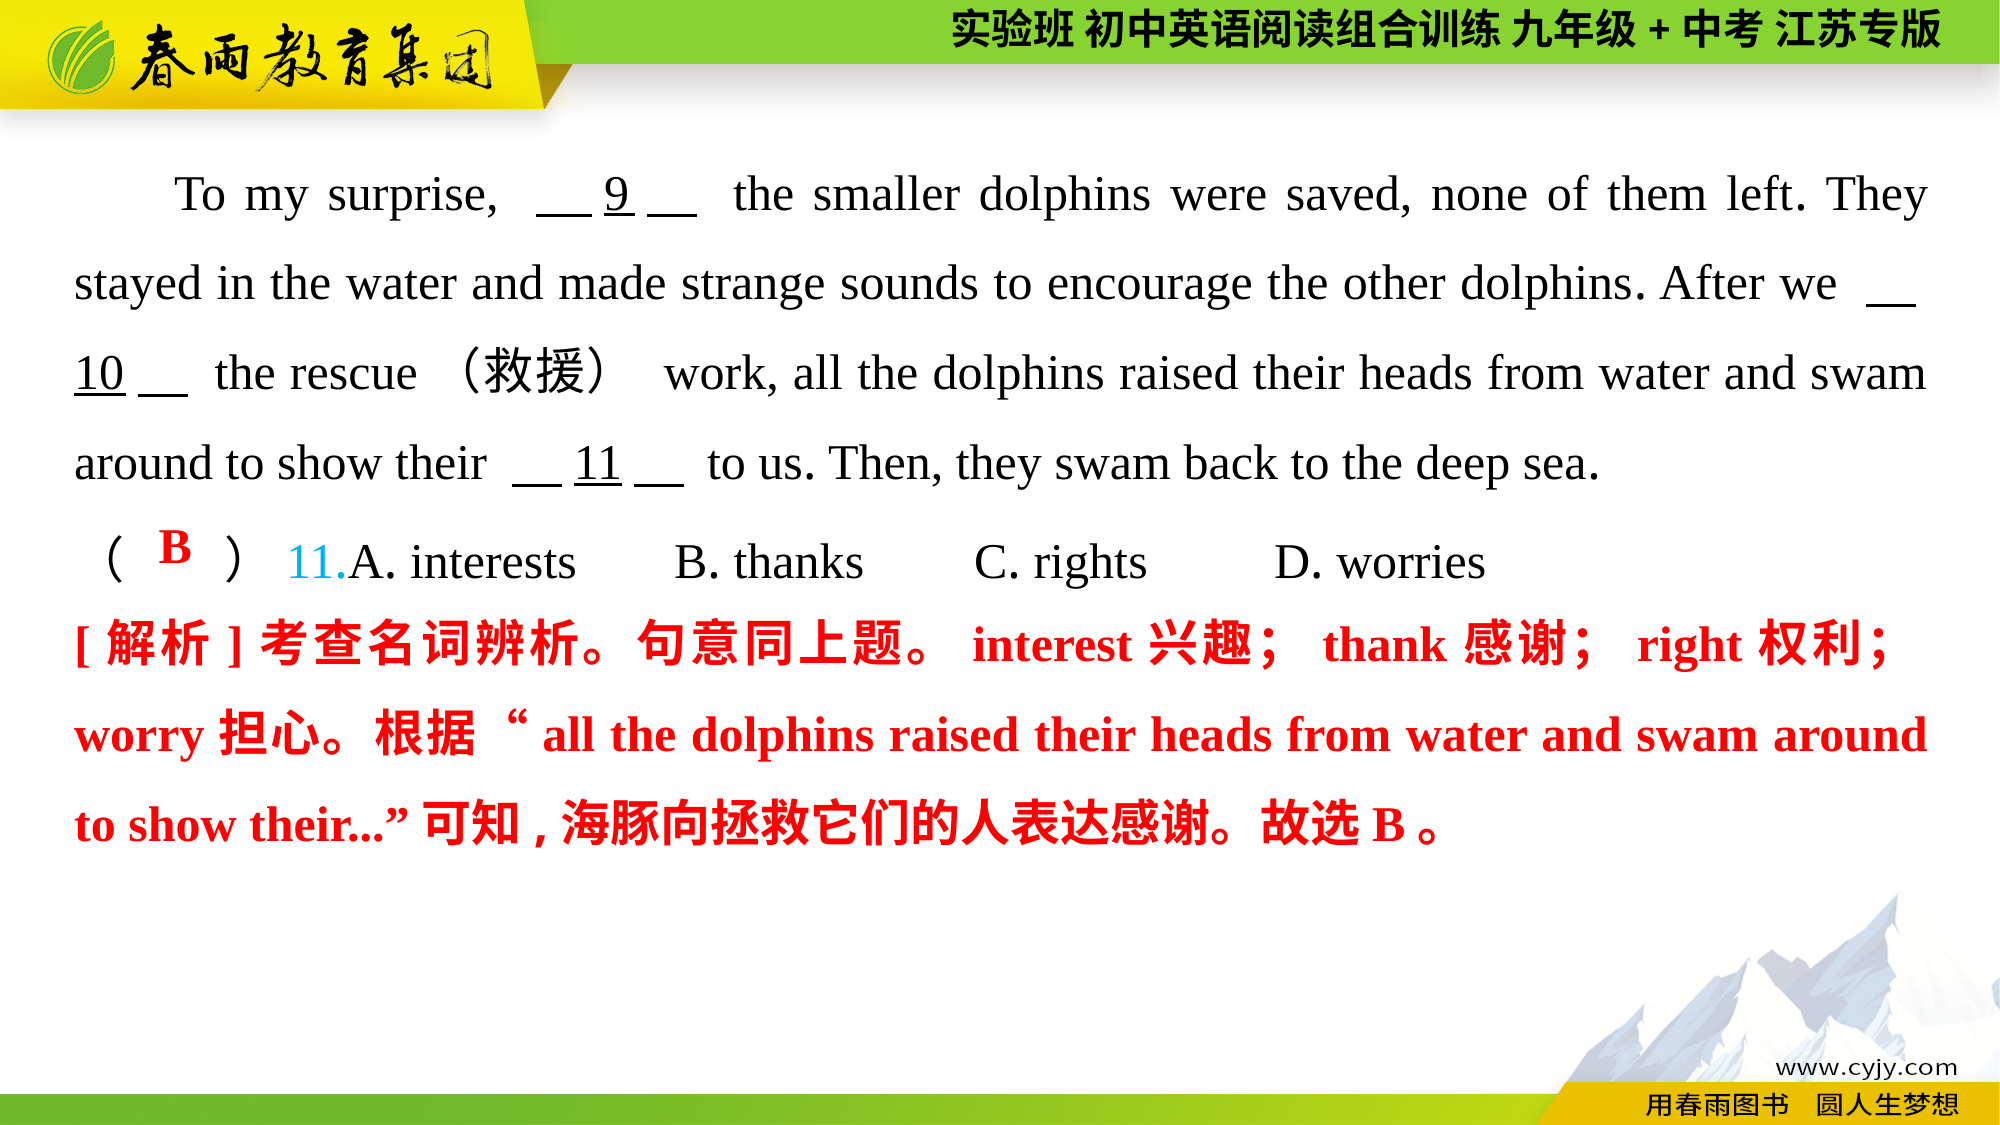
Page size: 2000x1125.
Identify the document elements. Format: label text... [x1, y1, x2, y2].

text_box [解析]考查名词辨析。句意同上题。interest兴趣；thank感谢；right权利；worry担心。根据“all the dolphins raised their heads from water and swam around to show their...”可知,海豚向拯救它们的人表达感谢。故选B。 [59, 574, 1944, 860]
text_box （ ）11.A. interests B. thanks C. rights D. worries [59, 491, 1944, 574]
picture [0, 0, 2000, 1125]
list To my surprise, 9 the smaller dolphins were saved, none of them left. They stayed in the water and made strange sounds to encourage the other dolphins. After we 10 the rescue（救援） work, all the dolphins raised their heads from water and swam around to show their 11 to us. Then, they swam back to the deep sea. [59, 122, 1944, 490]
text_box B [143, 505, 207, 574]
